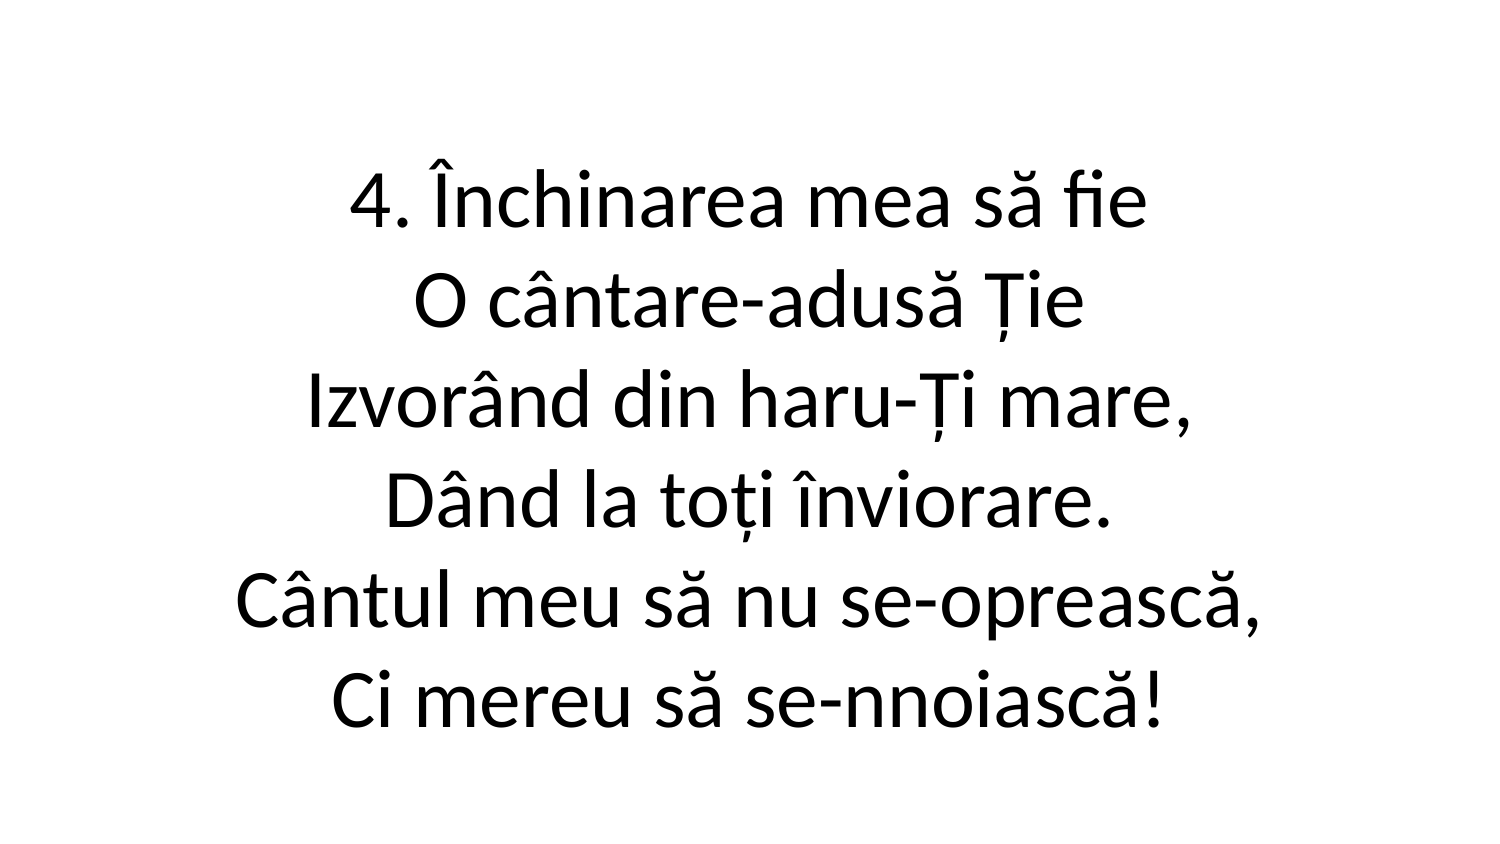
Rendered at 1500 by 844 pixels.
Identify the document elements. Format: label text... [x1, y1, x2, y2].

text_box 4. Închinarea mea să fie O cântare-adusă Ție Izvorând din haru-Ți mare, Dând la toți înviorare. Cântul meu să nu se-oprească, Ci mereu să se-nnoiască! [220, 92, 1280, 752]
